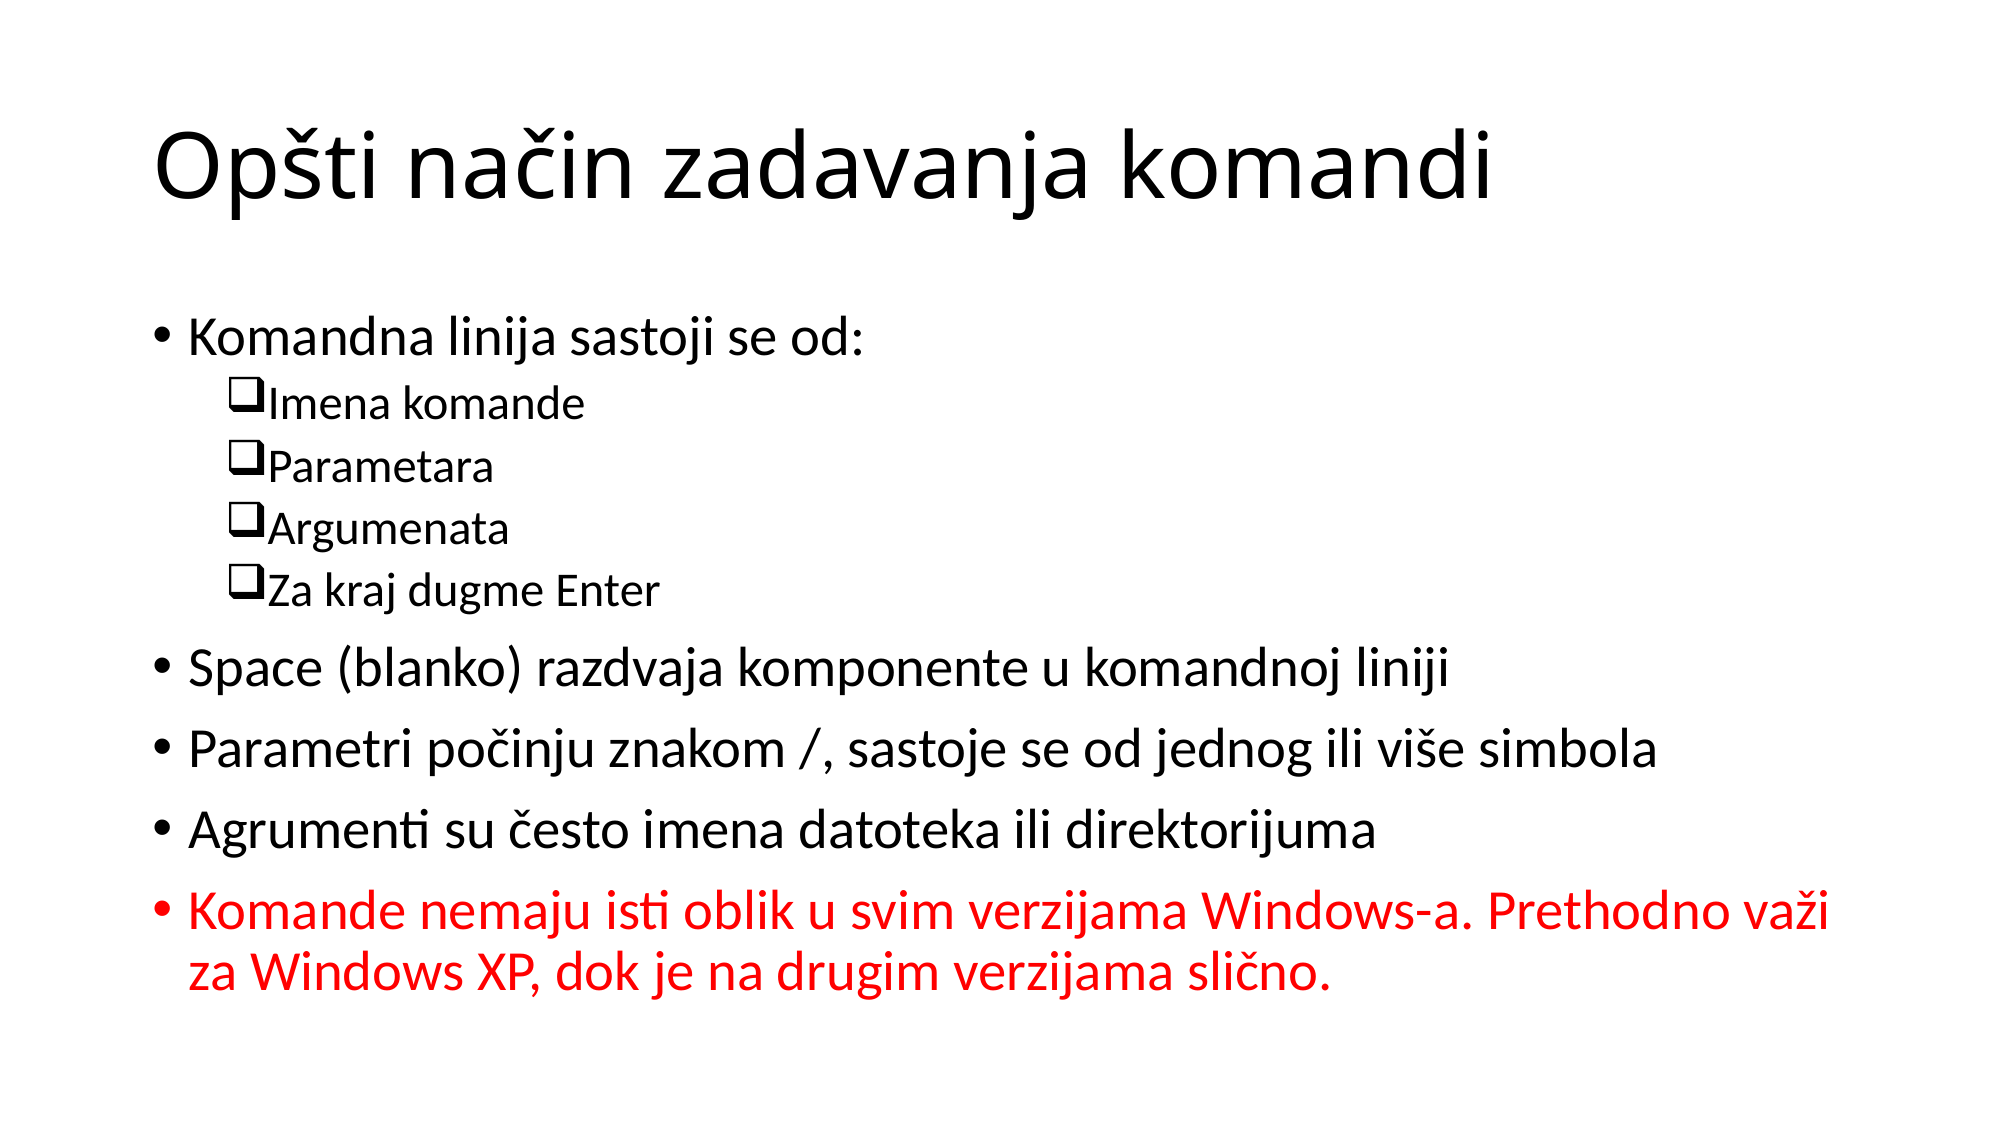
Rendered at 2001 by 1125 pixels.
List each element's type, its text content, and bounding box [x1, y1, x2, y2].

list Komandna linija sastoji se od: Imena komande Parametara Argumenata Za kraj dugme Enter Space (blanko) razdvaja komponente u komandnoj liniji Parametri počinju znakom /, sastoje se od jednog ili više simbola Agrumenti su često imena datoteka ili direktorijuma Komande nemaju isti oblik u svim verzijama Windows-a. Prethodno važi za Windows XP, dok je na drugim verzijama slično. [137, 299, 1863, 1014]
title Opšti način zadavanja komandi [137, 59, 1863, 278]
